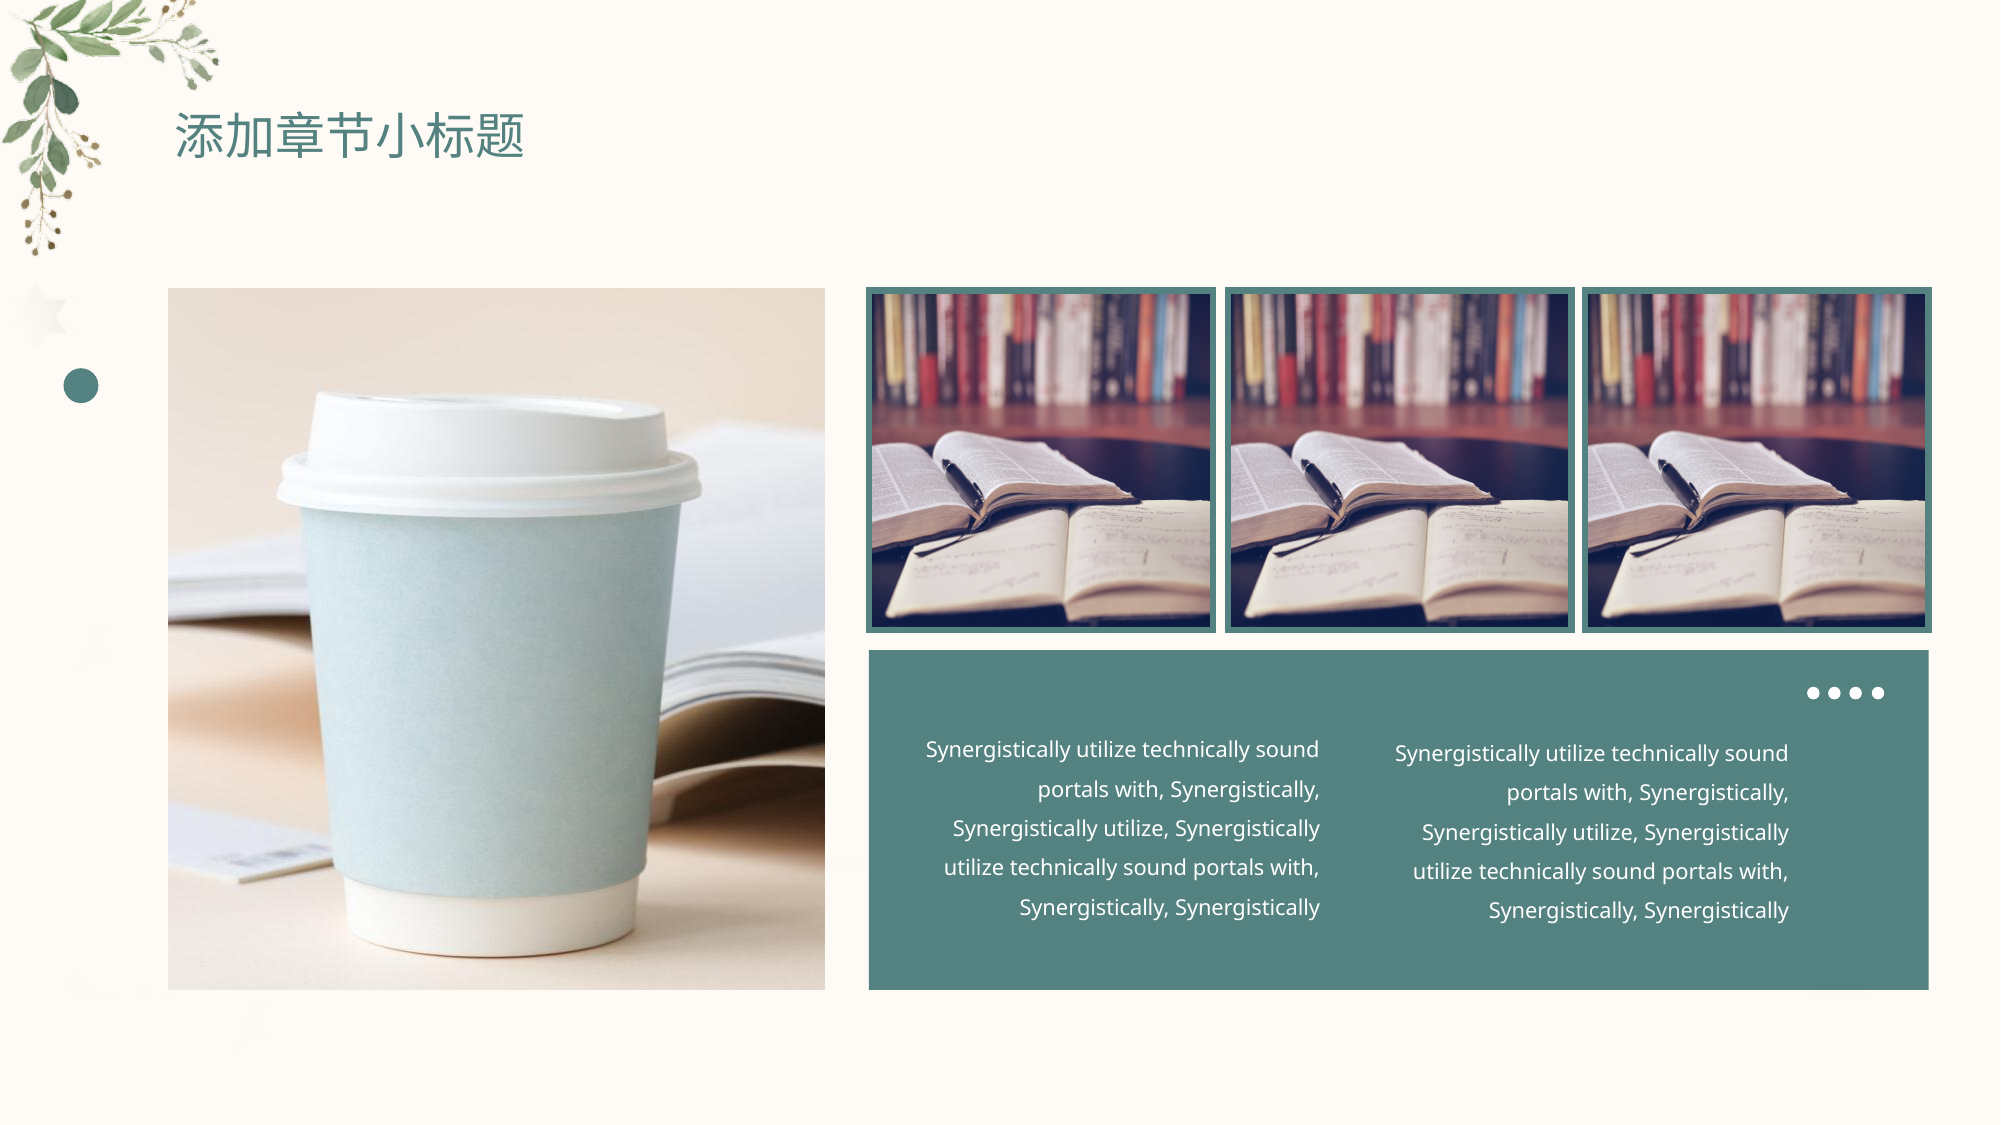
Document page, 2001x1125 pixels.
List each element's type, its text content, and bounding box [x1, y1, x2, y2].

text_box [867, 648, 1931, 992]
picture [0, 0, 2001, 1125]
text_box Synergistically utilize technically sound portals with, Synergistically, Synergistically utilize, Synergistically utilize technically sound portals with, Synergistically, Synergistically [1380, 726, 1790, 924]
text_box [63, 368, 99, 404]
text_box Synergistically utilize technically sound portals with, Synergistically, Synergistically utilize, Synergistically utilize technically sound portals with, Synergistically, Synergistically [911, 722, 1321, 920]
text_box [868, 290, 1929, 631]
text_box 添加章节小标题 [257, 96, 592, 172]
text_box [1806, 686, 1885, 700]
